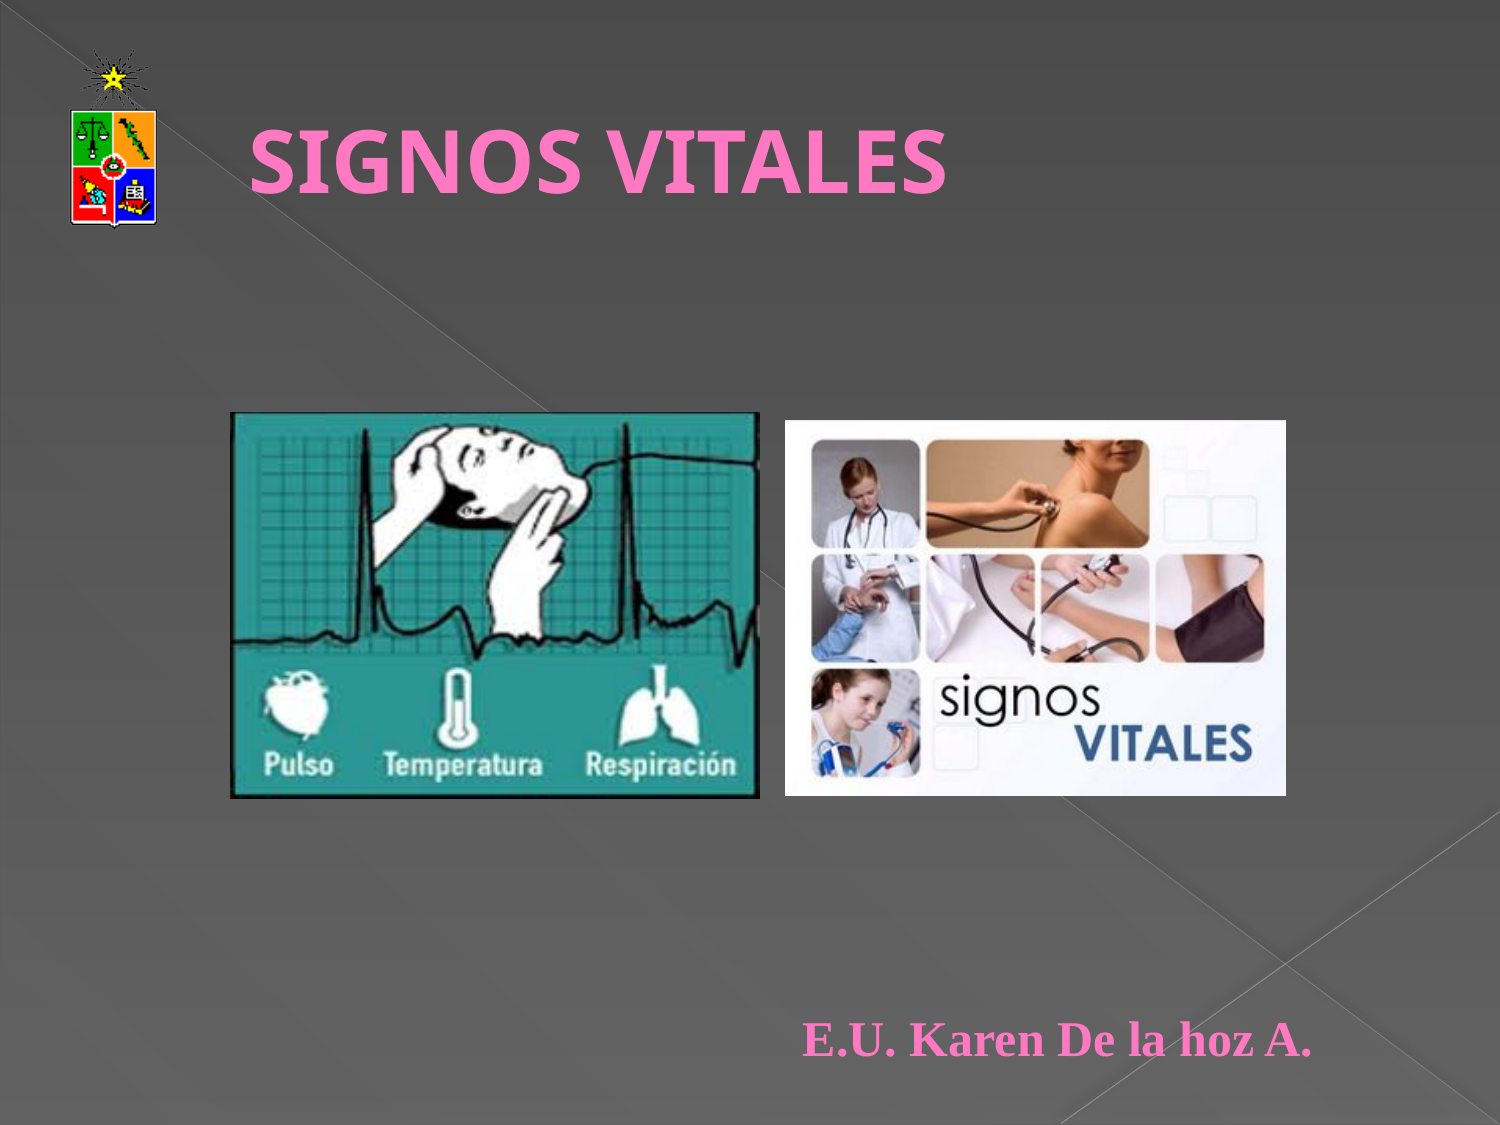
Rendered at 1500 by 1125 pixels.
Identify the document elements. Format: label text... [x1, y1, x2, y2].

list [52, 42, 176, 236]
text_box E.U. Karen De la hoz A. [788, 999, 1328, 1075]
picture [785, 420, 1286, 796]
picture [229, 411, 761, 799]
title SIGNOS VITALES [75, 43, 1425, 274]
